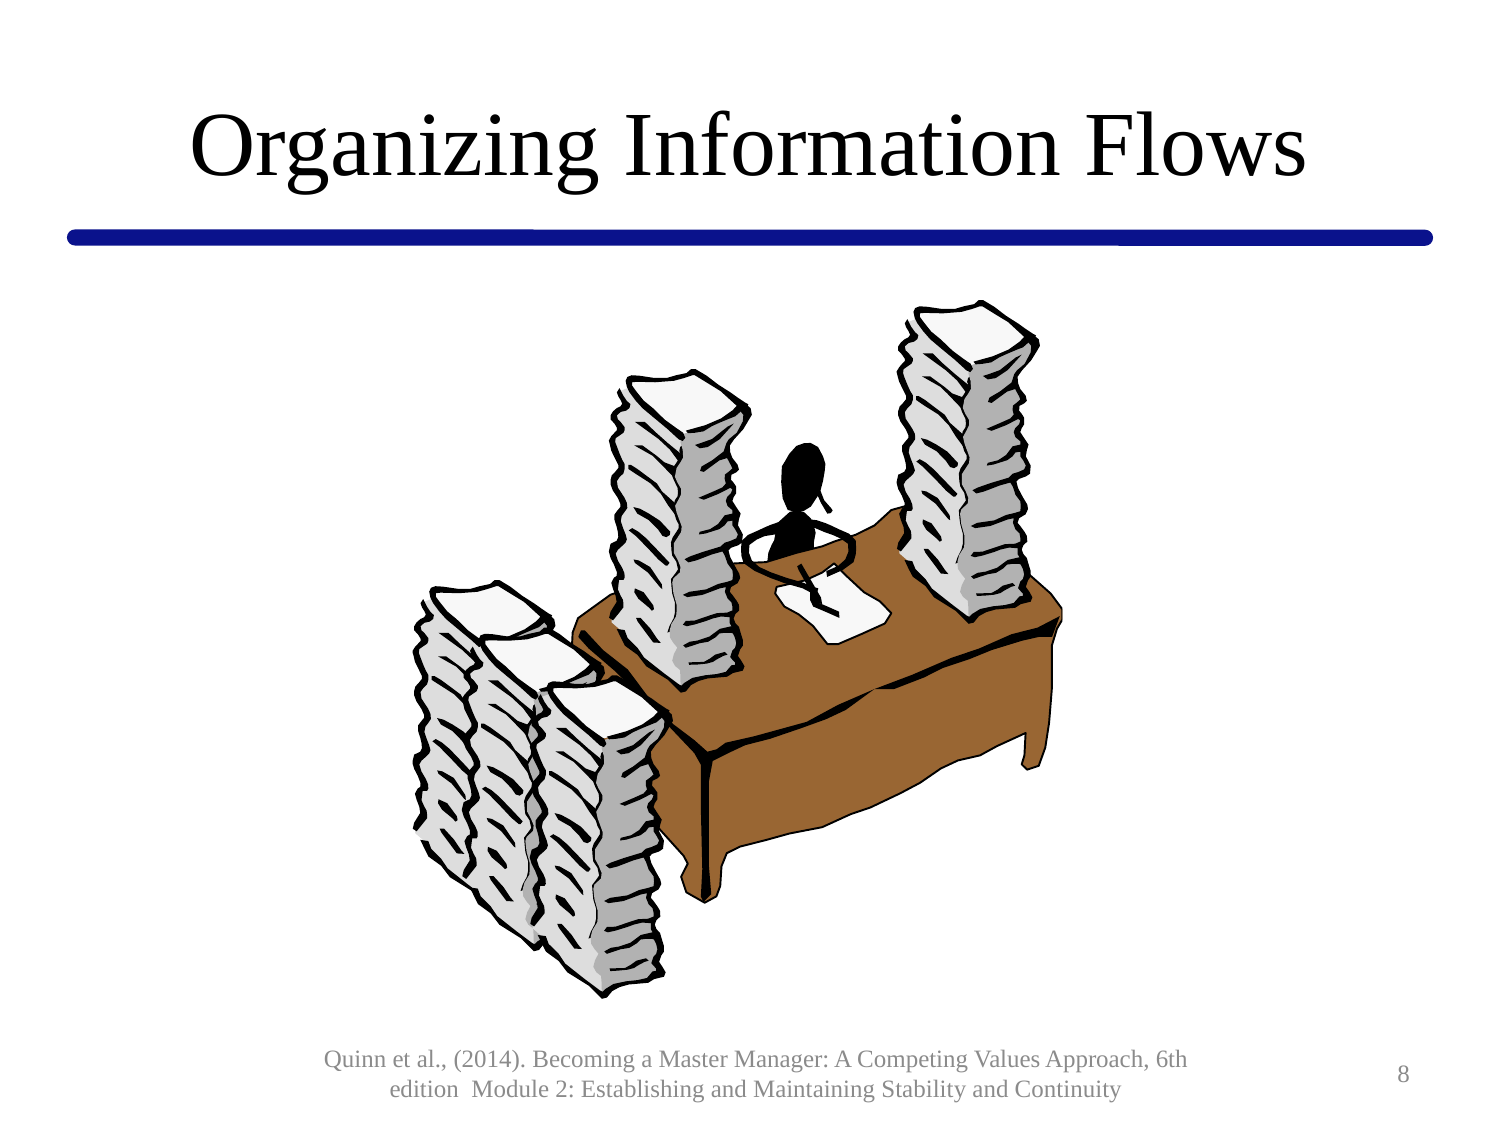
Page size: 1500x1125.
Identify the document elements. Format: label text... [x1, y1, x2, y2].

footer Quinn et al., (2014). Becoming a Master Manager: A Competing Values Approach, 6th edition Module 2: Establishing and Maintaining Stability and Continuity [287, 1042, 1074, 1103]
slide_number 8 [1074, 1042, 1425, 1103]
title Organizing Information Flows [75, 45, 1425, 233]
picture [412, 299, 1063, 1000]
